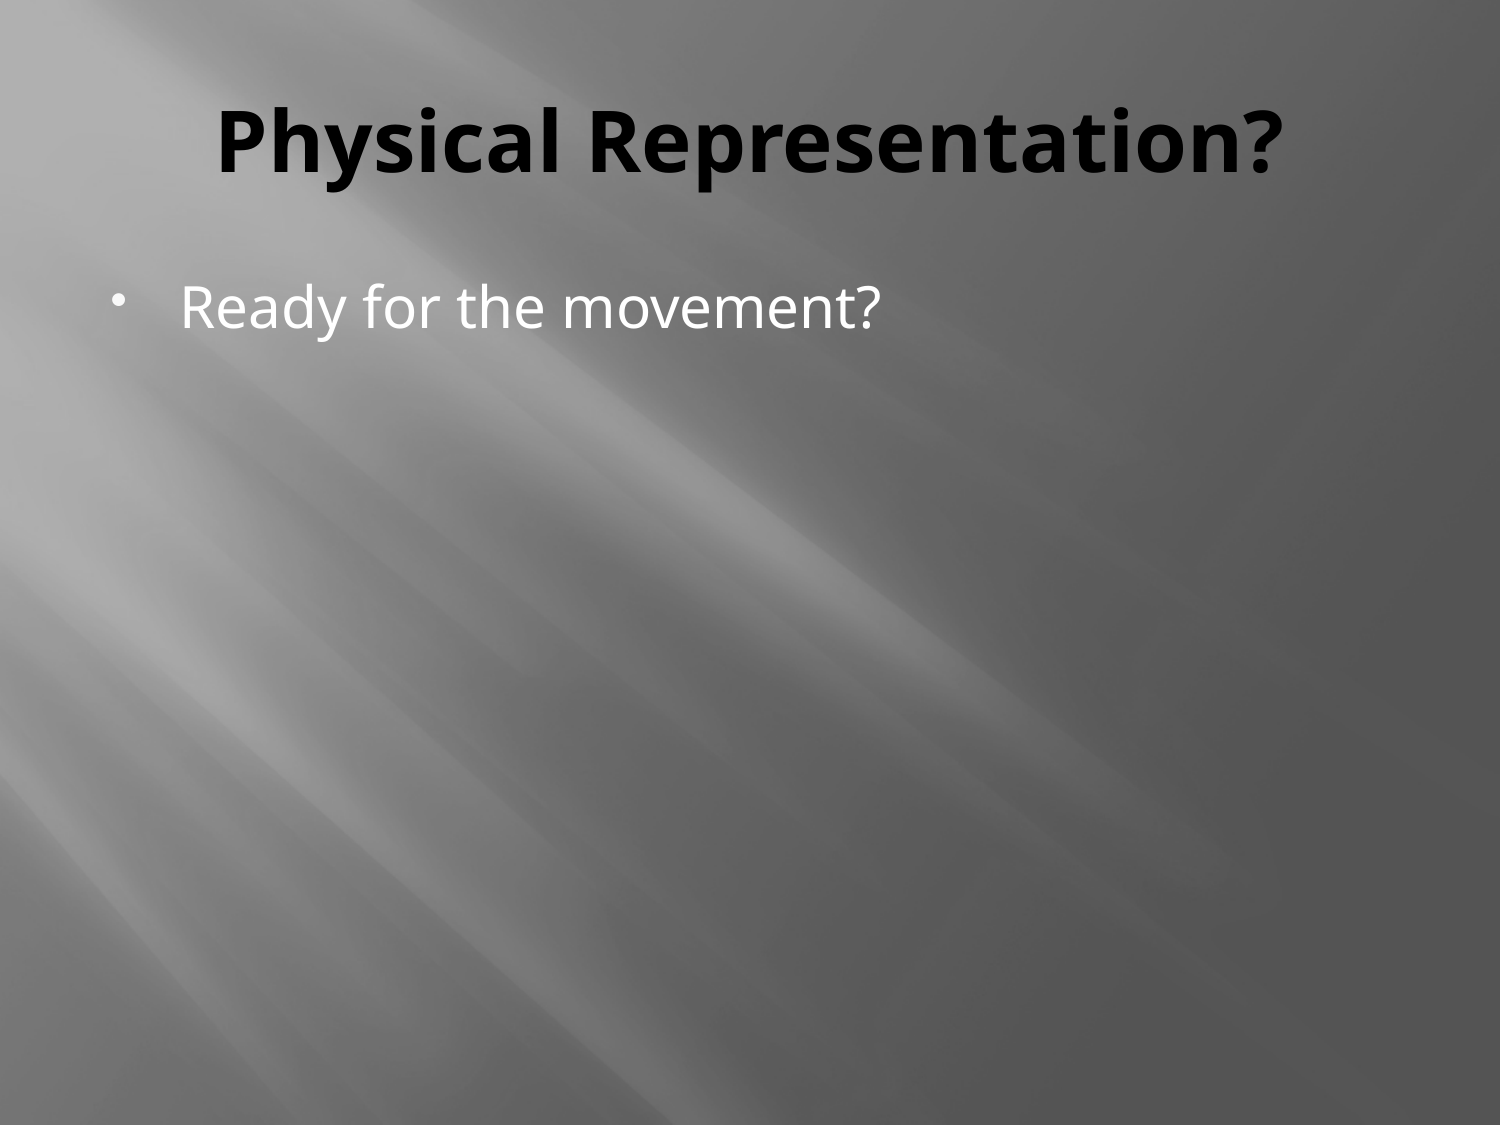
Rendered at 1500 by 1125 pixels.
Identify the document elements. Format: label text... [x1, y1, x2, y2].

title Physical Representation? [75, 45, 1425, 233]
list Ready for the movement? [75, 262, 1425, 1035]
